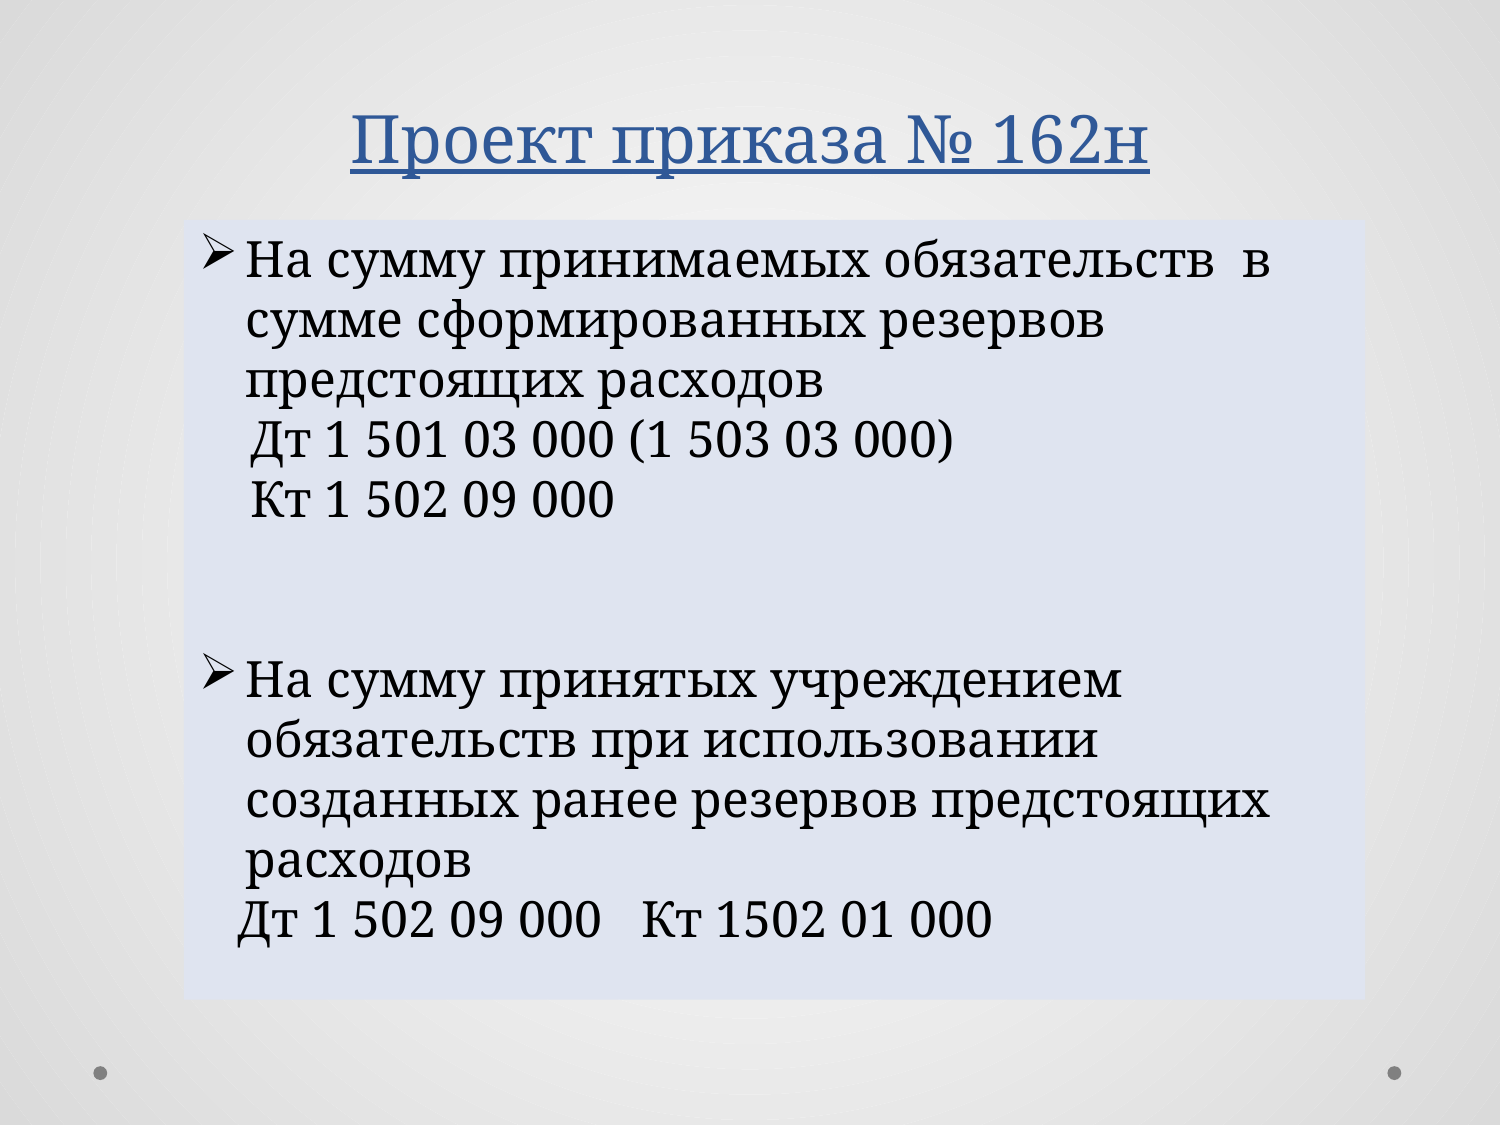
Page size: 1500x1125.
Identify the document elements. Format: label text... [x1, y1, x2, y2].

text_box На сумму принимаемых обязательств в сумме сформированных резервов предстоящих расходов Дт 1 501 03 000 (1 503 03 000) Кт 1 502 09 000 На сумму принятых учреждением обязательств при использовании созданных ранее резервов предстоящих расходов Дт 1 502 09 000 Кт 1502 01 000 [183, 219, 1366, 1000]
title Проект приказа № 162н [75, 90, 1425, 185]
